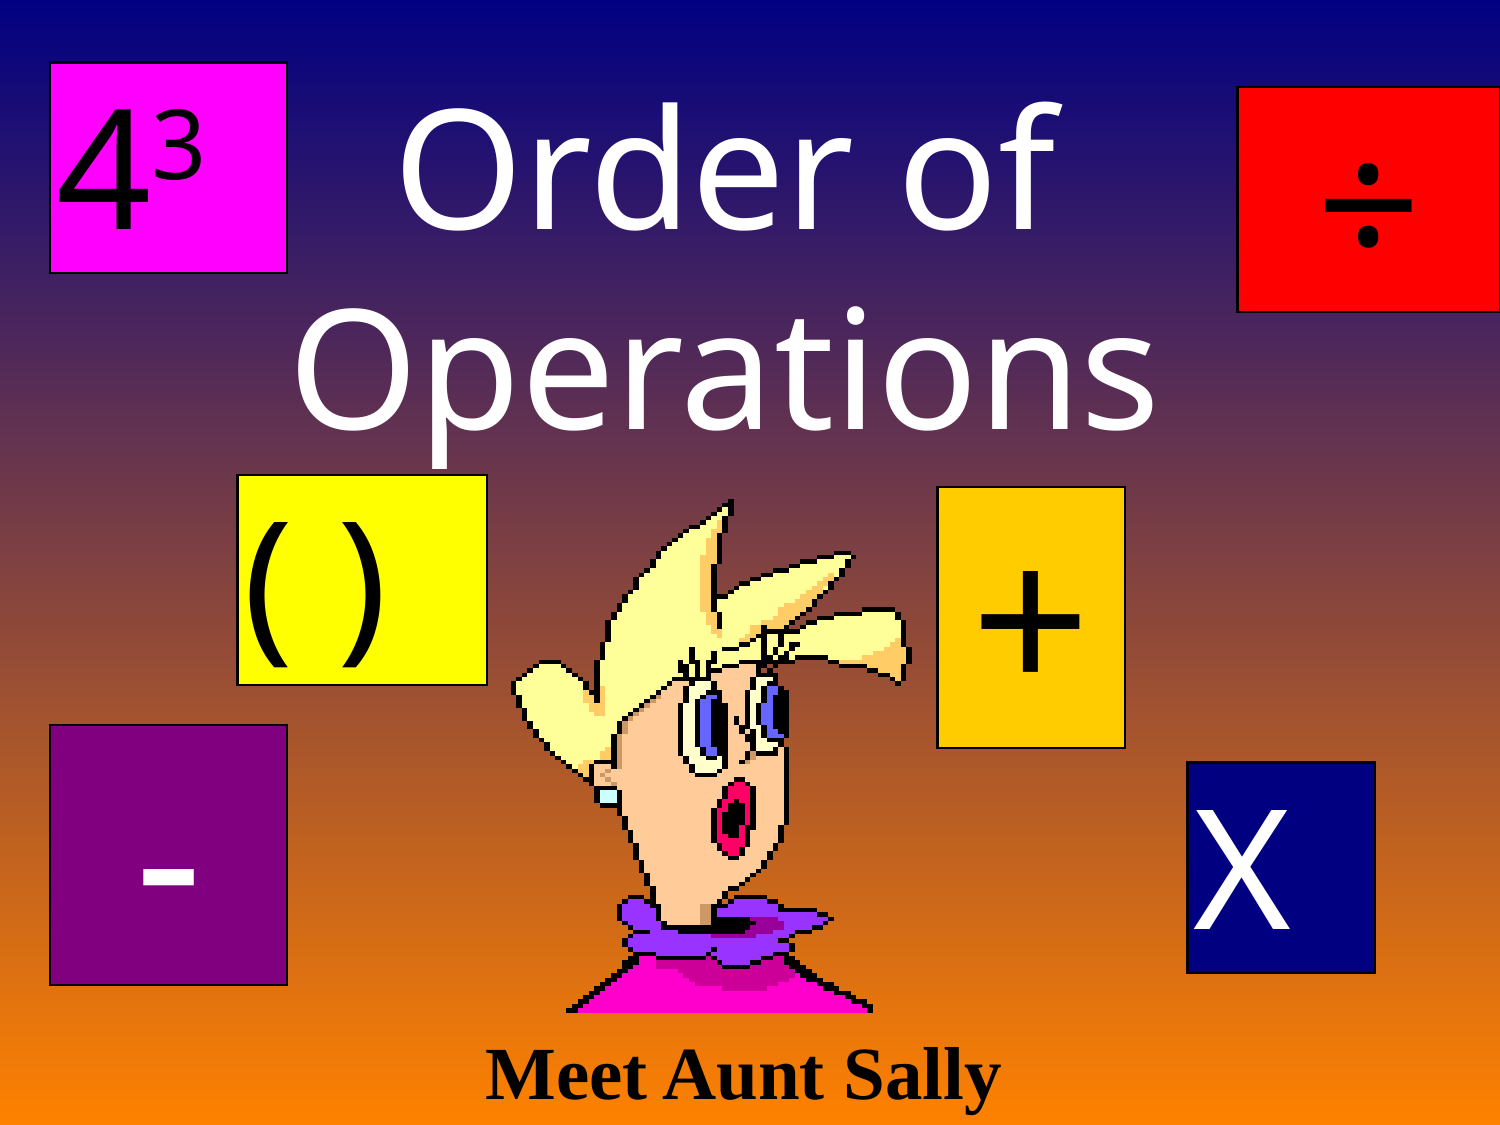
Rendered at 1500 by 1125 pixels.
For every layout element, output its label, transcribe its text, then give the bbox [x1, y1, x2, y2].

text_box Meet Aunt Sally [312, 1017, 1175, 1122]
text_box 43 [49, 62, 288, 273]
text_box X [1187, 762, 1375, 973]
text_box + [937, 487, 1125, 748]
text_box - [49, 724, 288, 986]
text_box ÷ [1237, 87, 1500, 313]
text_box Order of Operations [237, 62, 1213, 459]
text_box ( ) [237, 474, 488, 686]
picture [499, 499, 930, 1013]
